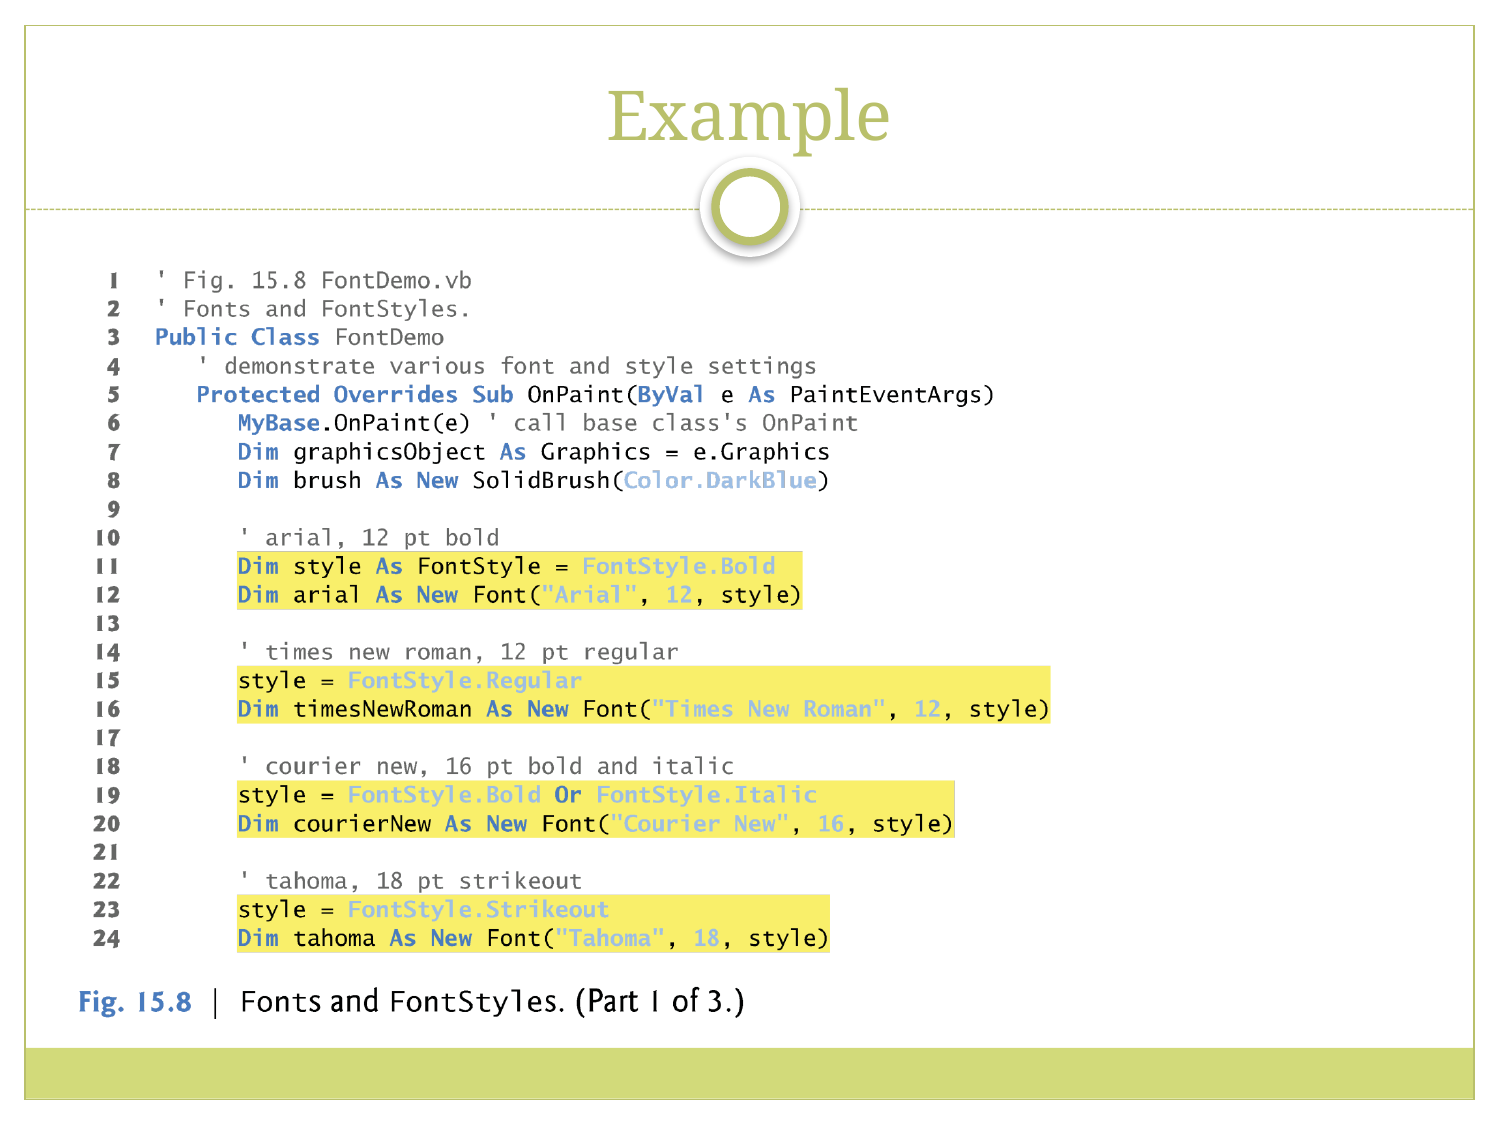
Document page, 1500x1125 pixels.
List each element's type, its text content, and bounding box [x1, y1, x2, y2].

picture [5, 183, 1500, 1095]
title Example [49, 37, 1450, 162]
